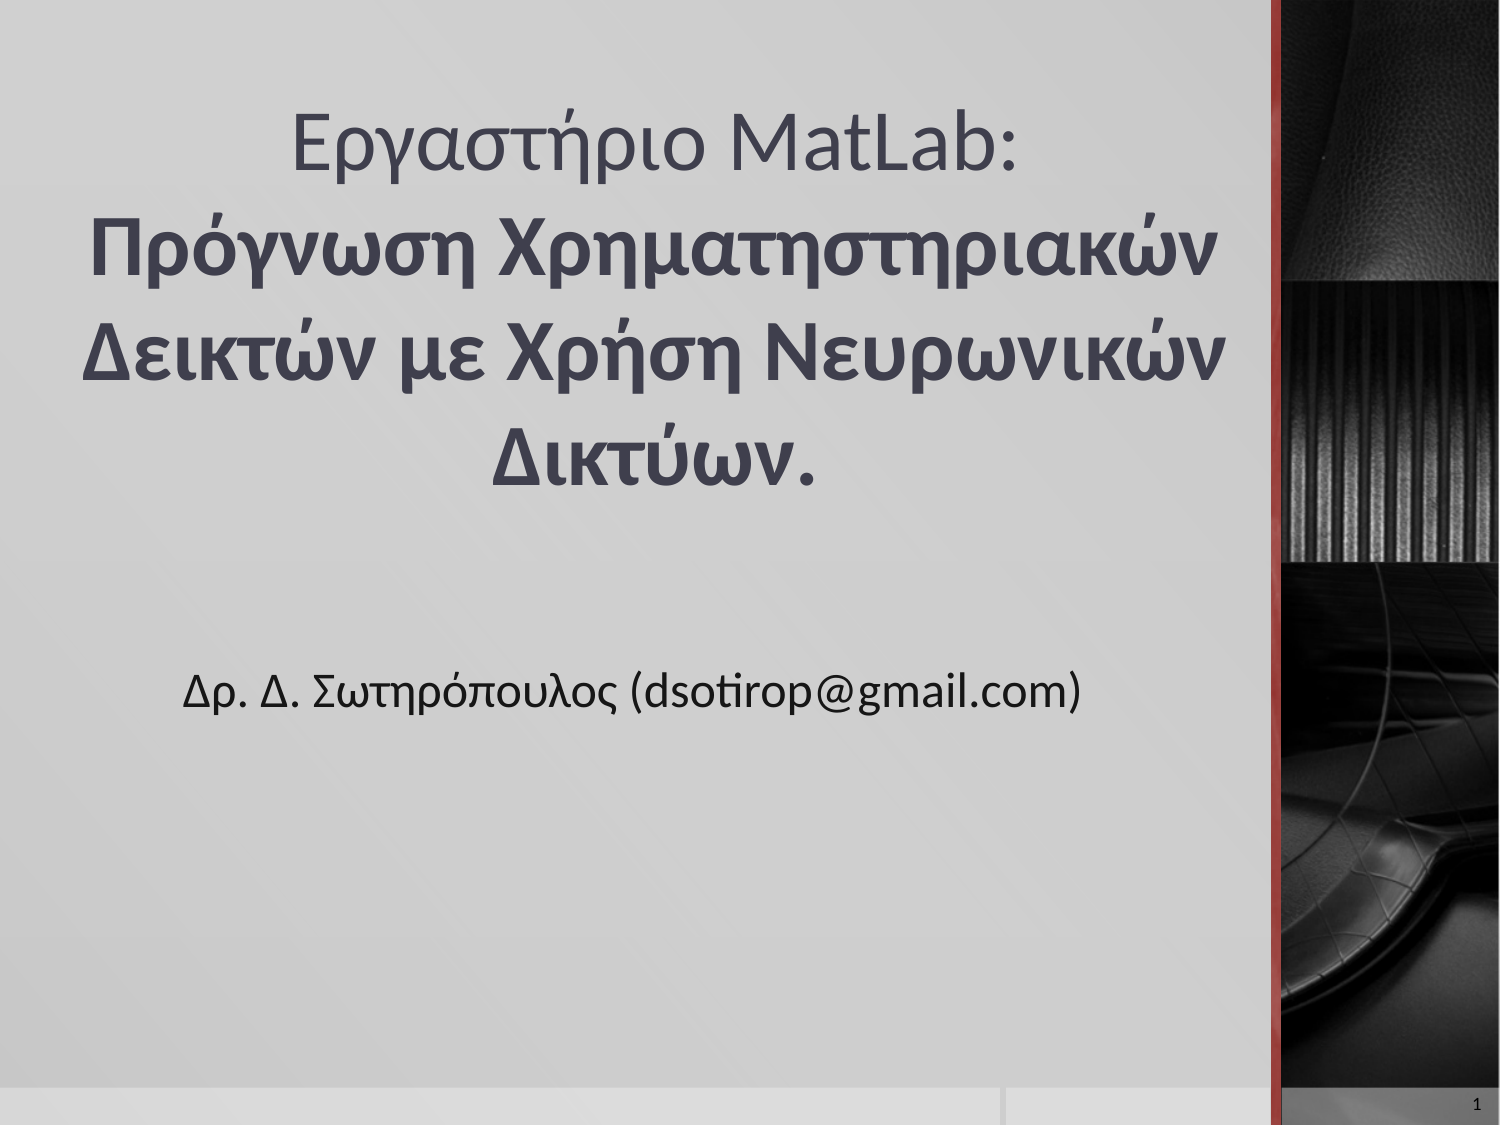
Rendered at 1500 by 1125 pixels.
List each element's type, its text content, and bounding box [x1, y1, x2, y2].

subtitle Δρ. Δ. Σωτηρόπουλος (dsotirop@gmail.com) [76, 656, 1190, 782]
picture [1281, 0, 1500, 1087]
slide_number 1 [1299, 1084, 1497, 1122]
title Εργαστήριο MatLab: Πρόγνωση Χρηματηστηριακών Δεικτών με Χρήση Νευρωνικών Δικτύων. [64, 66, 1247, 504]
